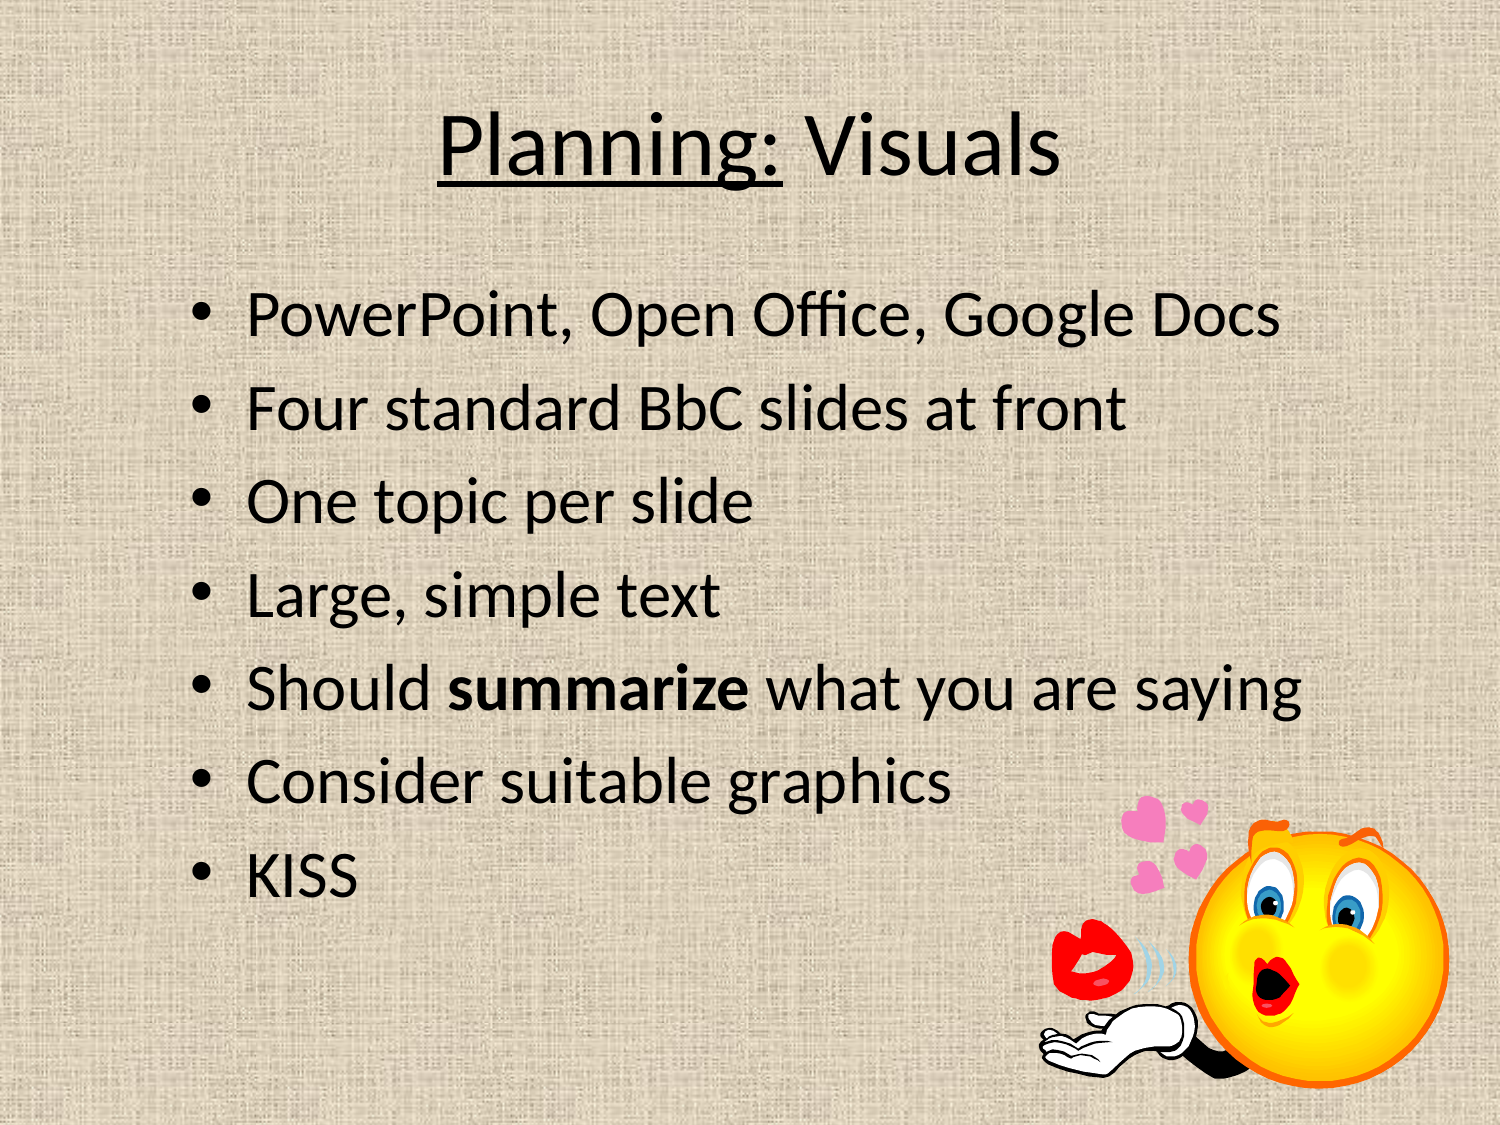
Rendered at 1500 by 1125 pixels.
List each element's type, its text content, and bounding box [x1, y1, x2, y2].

title Planning: Visuals [75, 45, 1425, 233]
list PowerPoint, Open Office, Google Docs Four standard BbC slides at front One topic per slide Large, simple text Should summarize what you are saying Consider suitable graphics KISS [174, 262, 1425, 1005]
picture [0, 0, 1500, 1125]
